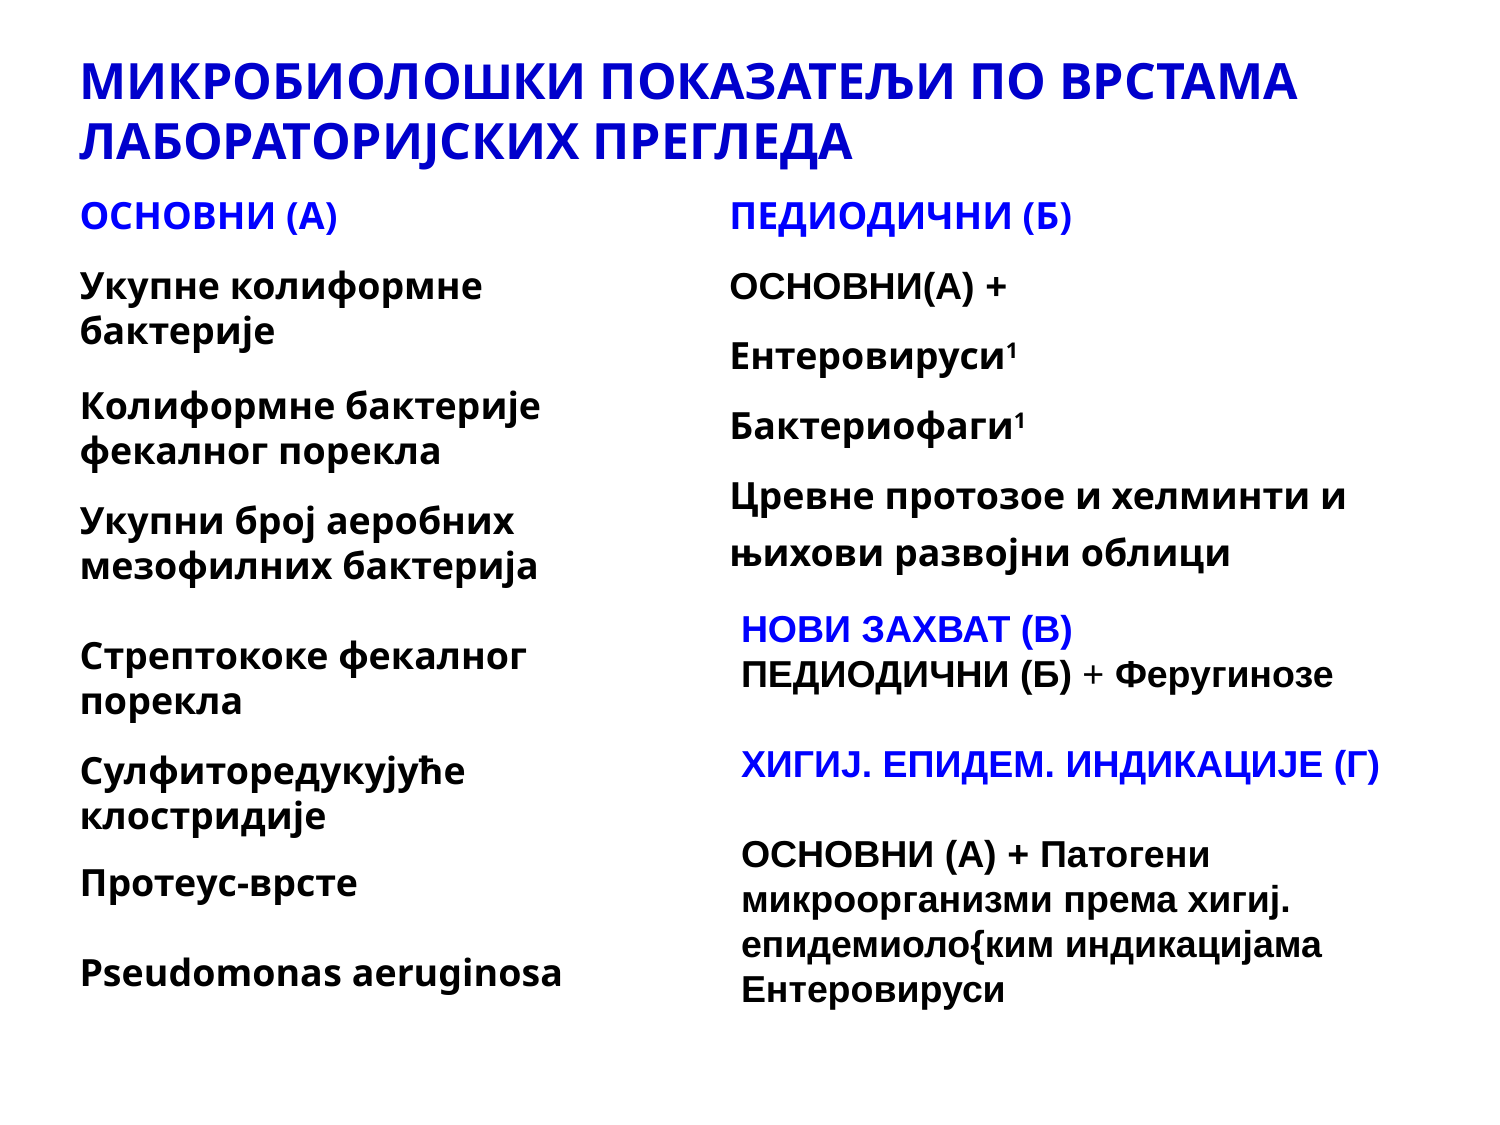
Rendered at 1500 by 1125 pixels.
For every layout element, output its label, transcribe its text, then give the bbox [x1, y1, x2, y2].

text_box ОСНОВНИ (А) Укупне колиформне бактерије Колиформне бактерије фекалног порекла Укупни број аеробних мезофилних бактерија Стрептококе фекалног порекла Сулфиторедукујуће клостридије Протеус-врсте Pseudomonas aeruginosa [64, 184, 589, 1047]
text_box МИКРОБИОЛОШКИ ПОКАЗАТЕЉИ ПО ВРСТАМА ЛАБОРАТОРИЈСКИХ ПРЕГЛЕДА [64, 42, 1428, 178]
text_box ПЕДИОДИЧНИ (Б) ОСНОВНИ(А) + Ентеровируси1 Бактериофаги1 Цревне протозое и хелминти и њихови развојни облици [714, 184, 1402, 585]
text_box НОВИ ЗАХВАТ (В) ПЕДИОДИЧНИ (Б) + Феругинозе ХИГИЈ. ЕПИДЕМ. ИНДИКАЦИЈЕ (Г) ОСНОВНИ (А) + Патогени микроорганизми према хигиј. епидемиоло{ким индикацијама Ентеровируси [726, 597, 1464, 1018]
